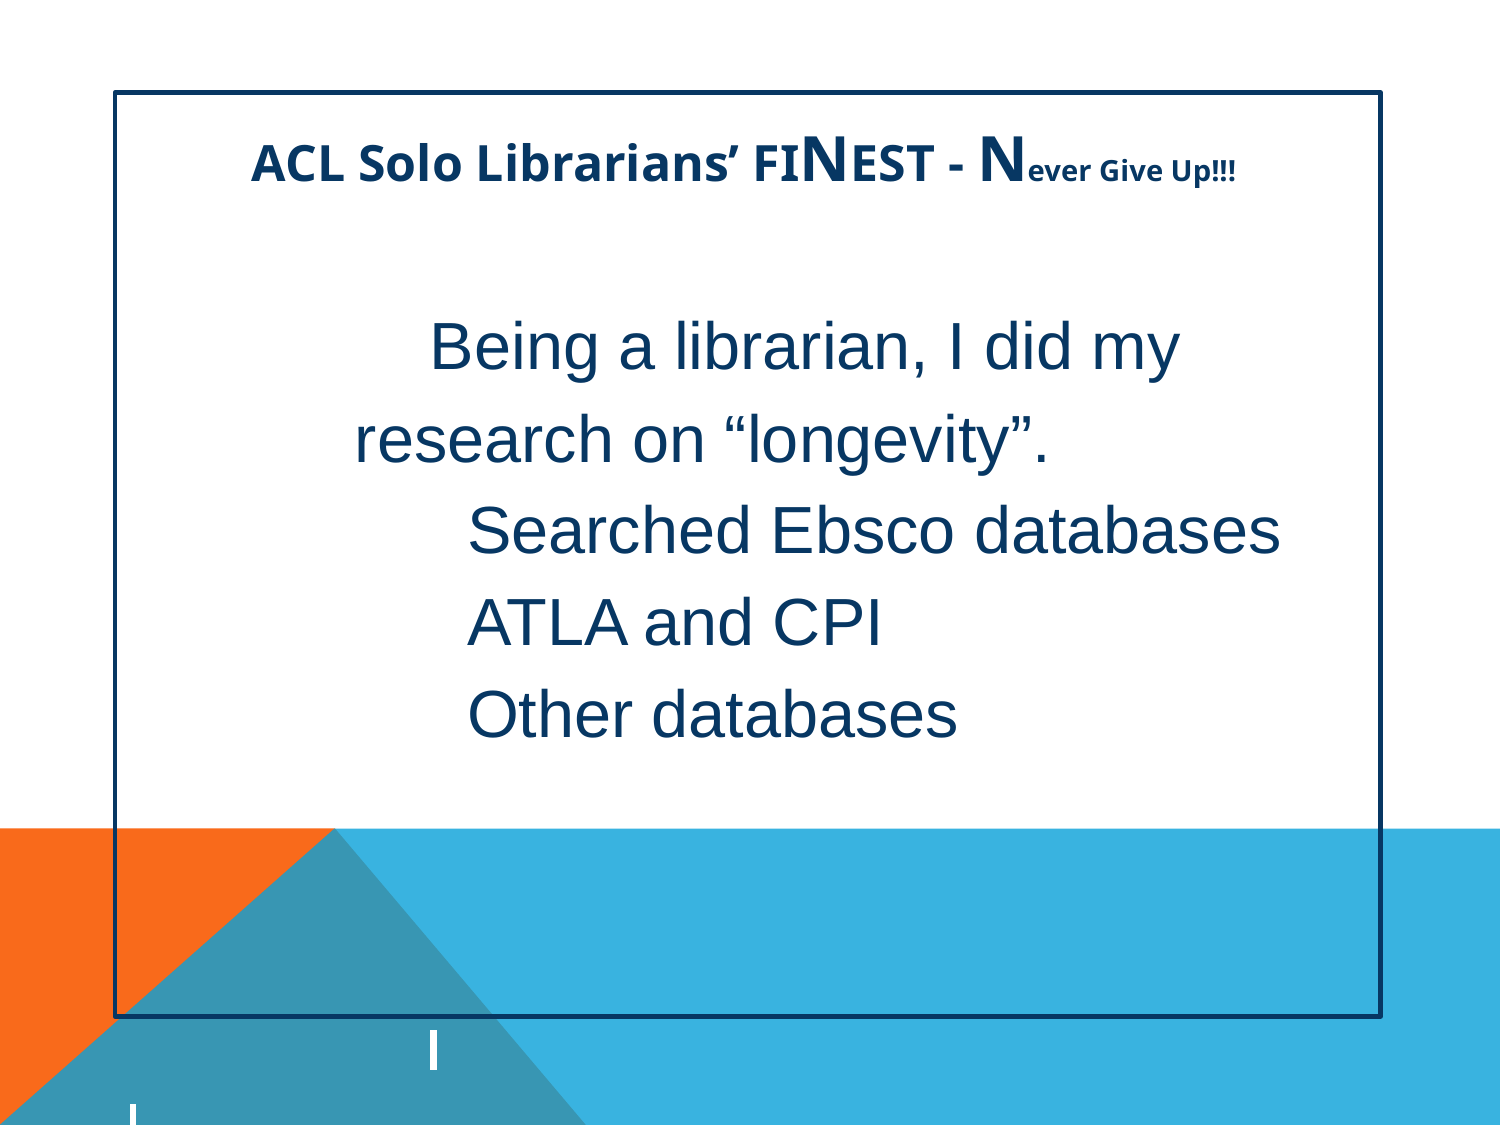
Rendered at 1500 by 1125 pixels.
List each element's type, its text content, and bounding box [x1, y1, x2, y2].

text_box ACL Solo Librarians’ FINEST - Never Give Up!!! Being a librarian, I did my research on “longevity”. Searched Ebsco databases ATLA and CPI Other databases [115, 92, 1381, 1017]
